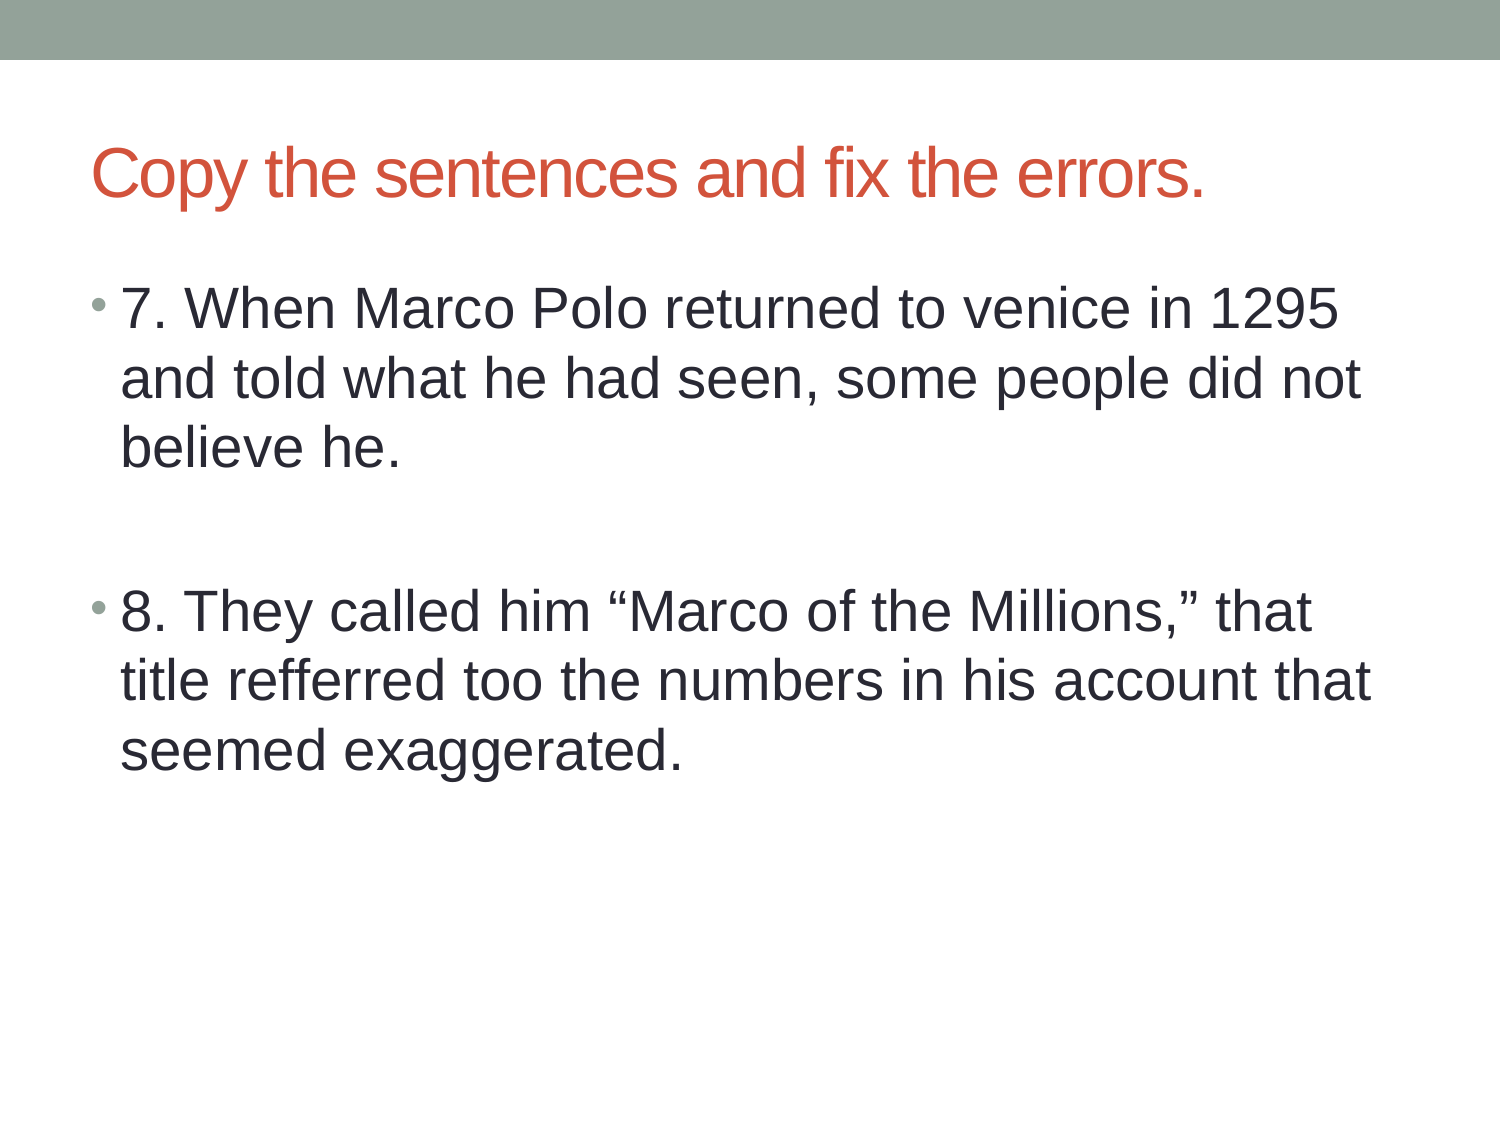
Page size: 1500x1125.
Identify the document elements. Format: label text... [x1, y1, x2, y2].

title Copy the sentences and fix the errors. [75, 87, 1425, 250]
list 7. When Marco Polo returned to venice in 1295 and told what he had seen, some people did not believe he. 8. They called him “Marco of the Millions,” that title refferred too the numbers in his account that seemed exaggerated. [75, 262, 1425, 1063]
